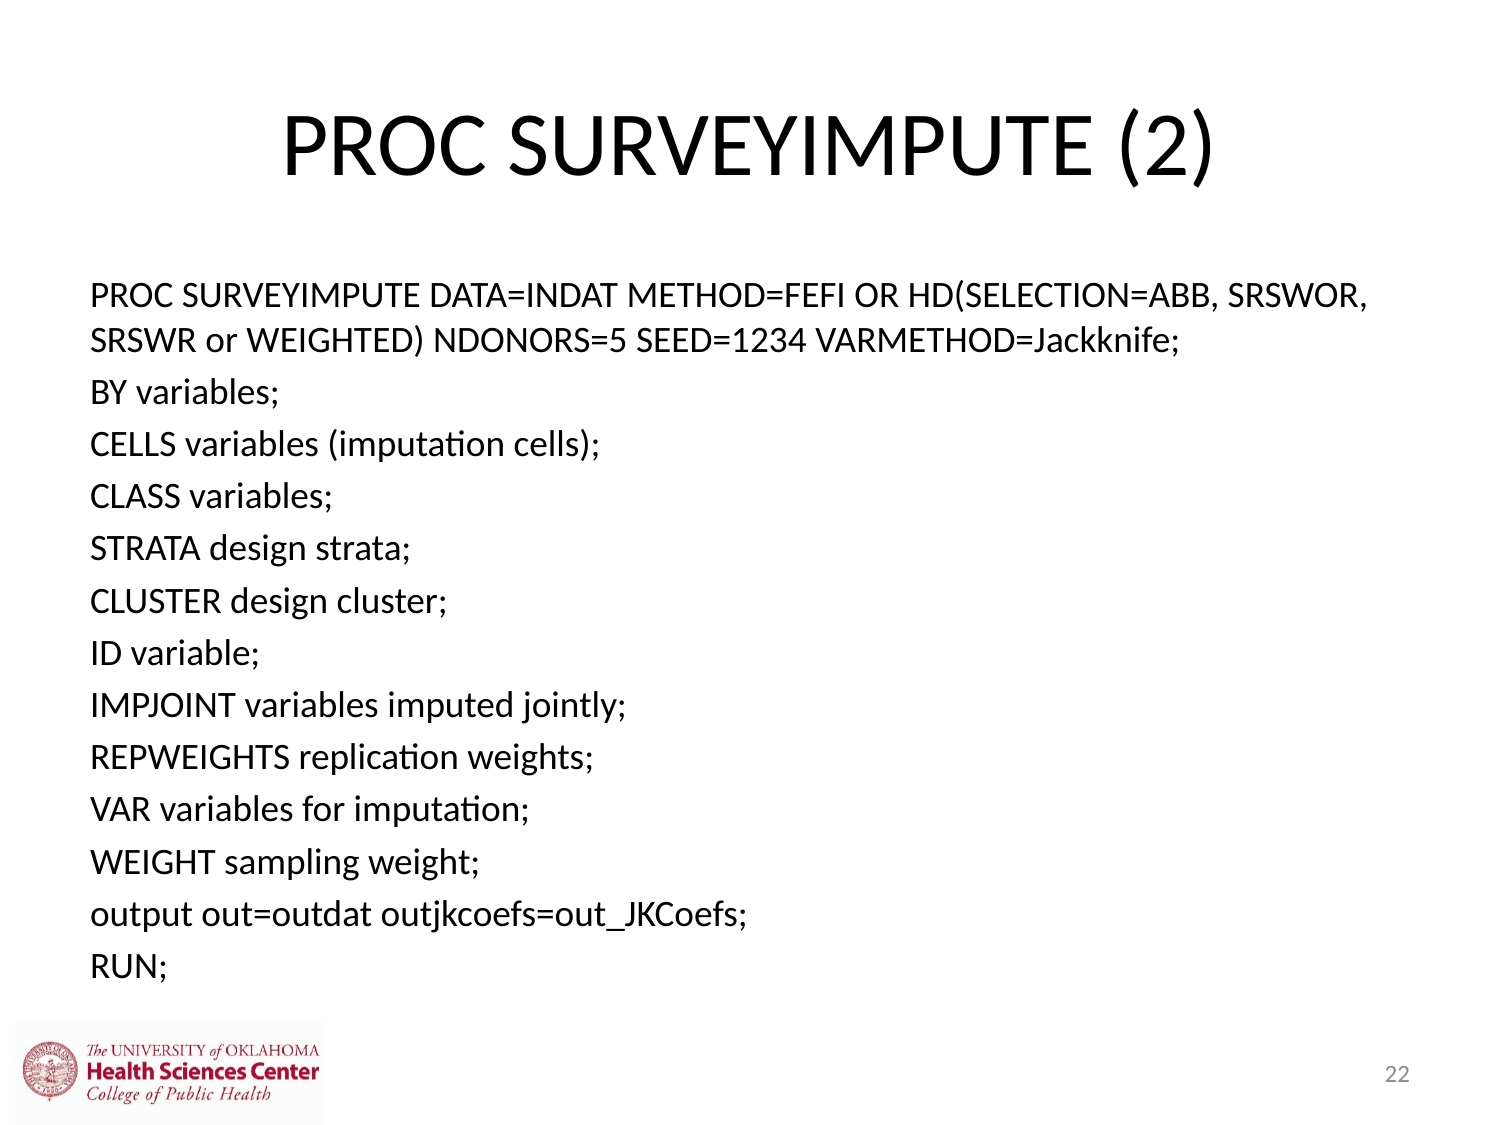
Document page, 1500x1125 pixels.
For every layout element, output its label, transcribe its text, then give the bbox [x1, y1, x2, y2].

list PROC SURVEYIMPUTE DATA=INDAT METHOD=FEFI OR HD(SELECTION=ABB, SRSWOR, SRSWR or WEIGHTED) NDONORS=5 SEED=1234 VARMETHOD=Jackknife; BY variables; CELLS variables (imputation cells); CLASS variables; STRATA design strata; CLUSTER design cluster; ID variable; IMPJOINT variables imputed jointly; REPWEIGHTS replication weights; VAR variables for imputation; WEIGHT sampling weight; output out=outdat outjkcoefs=out_JKCoefs; RUN; [75, 262, 1425, 1005]
picture [15, 1022, 325, 1125]
title PROC SURVEYIMPUTE (2) [75, 45, 1425, 233]
slide_number 22 [1074, 1042, 1425, 1103]
